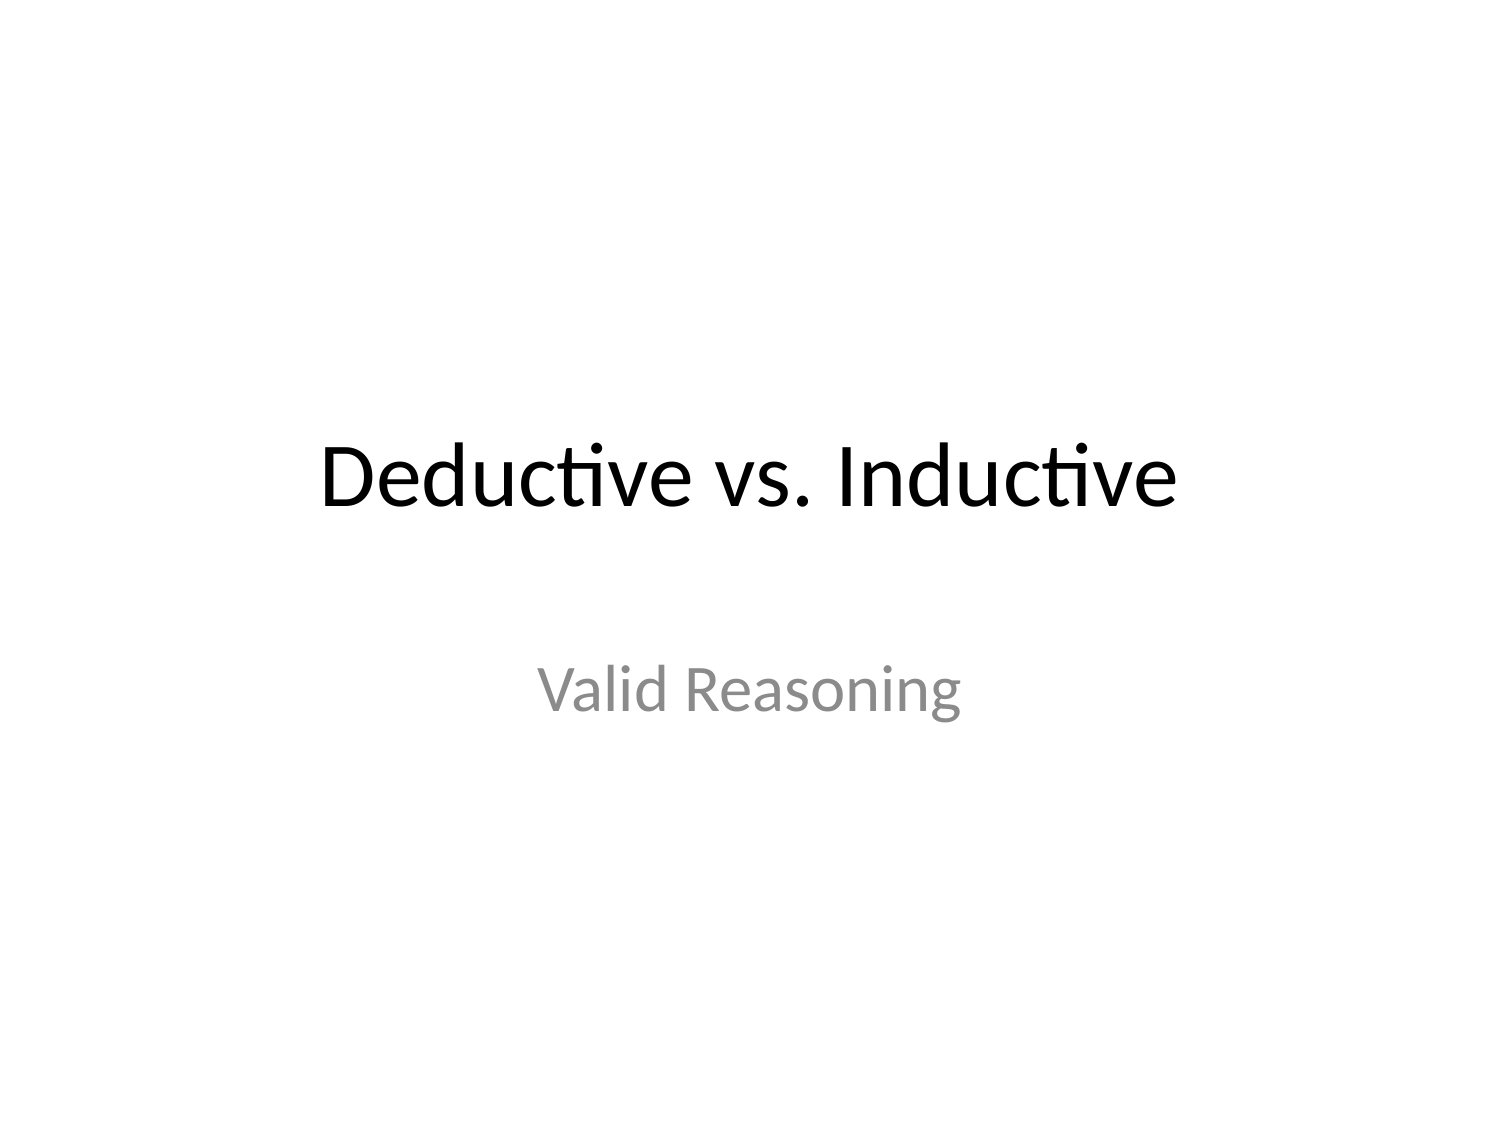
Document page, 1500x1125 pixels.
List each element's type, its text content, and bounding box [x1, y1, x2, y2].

title Deductive vs. Inductive [112, 349, 1388, 591]
subtitle Valid Reasoning [225, 637, 1275, 925]
